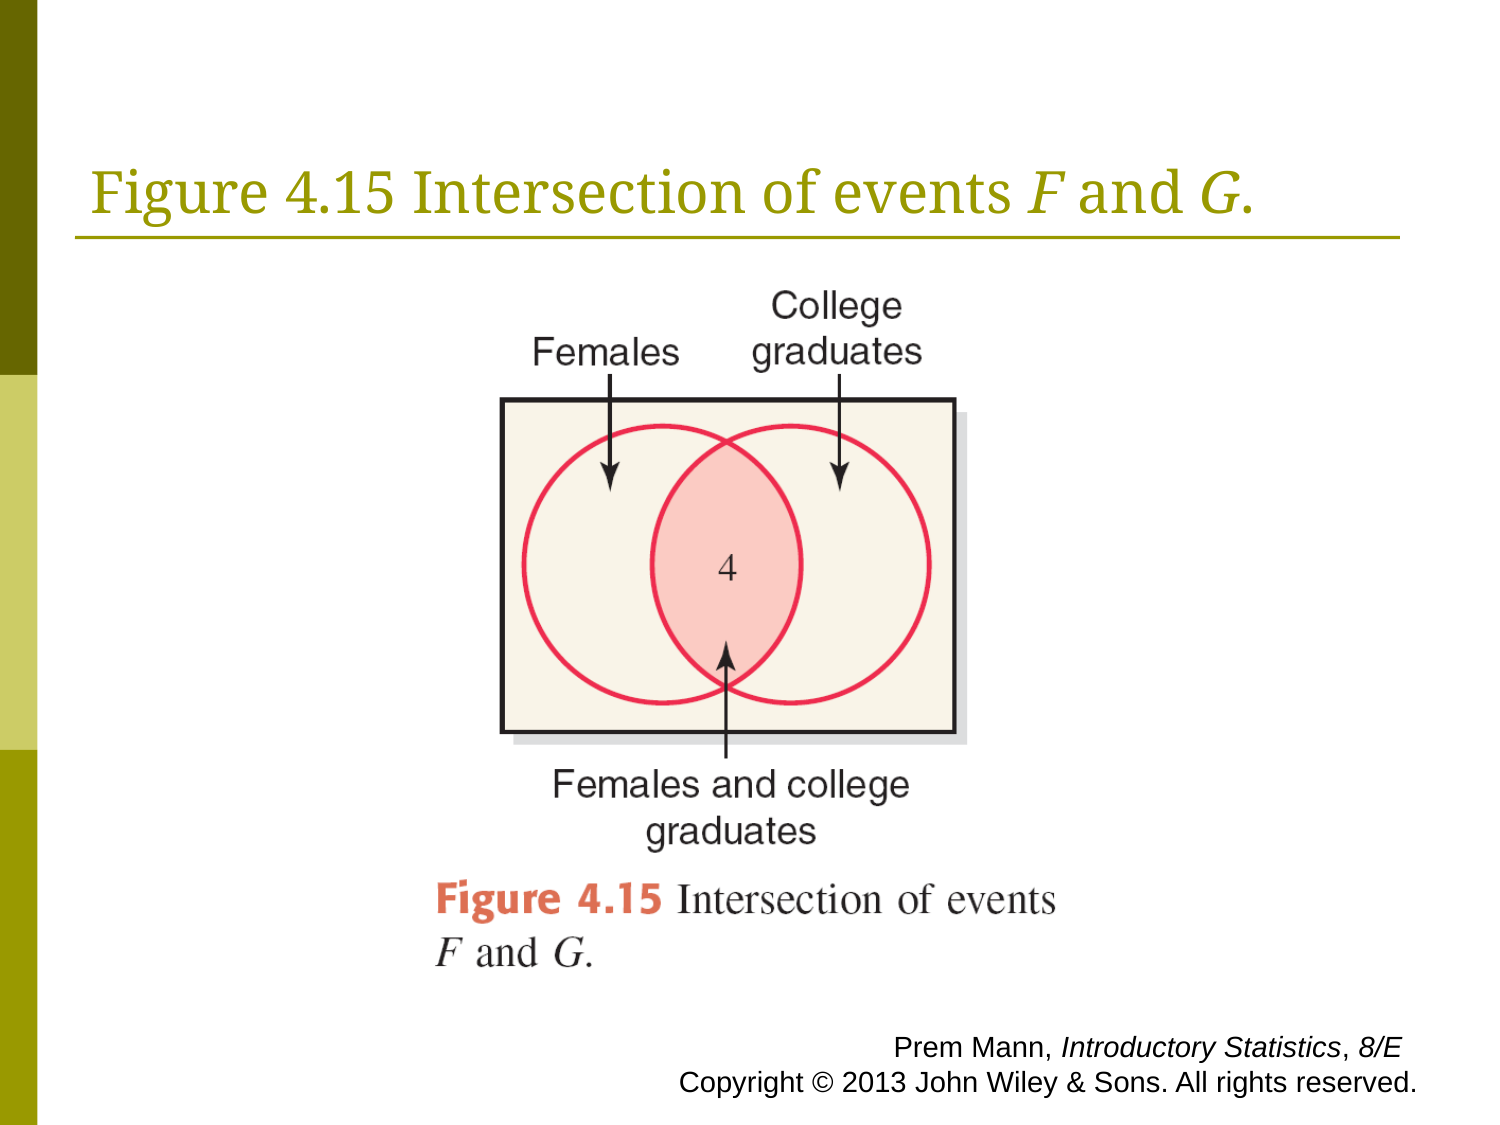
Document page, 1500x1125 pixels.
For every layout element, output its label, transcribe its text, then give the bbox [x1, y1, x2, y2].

title Figure 4.15 Intersection of events F and G. [75, 45, 1425, 233]
picture [417, 267, 1088, 1001]
text_box Prem Mann, Introductory Statistics, 8/E Copyright © 2013 John Wiley & Sons. All rights reserved. [664, 1020, 1449, 1106]
